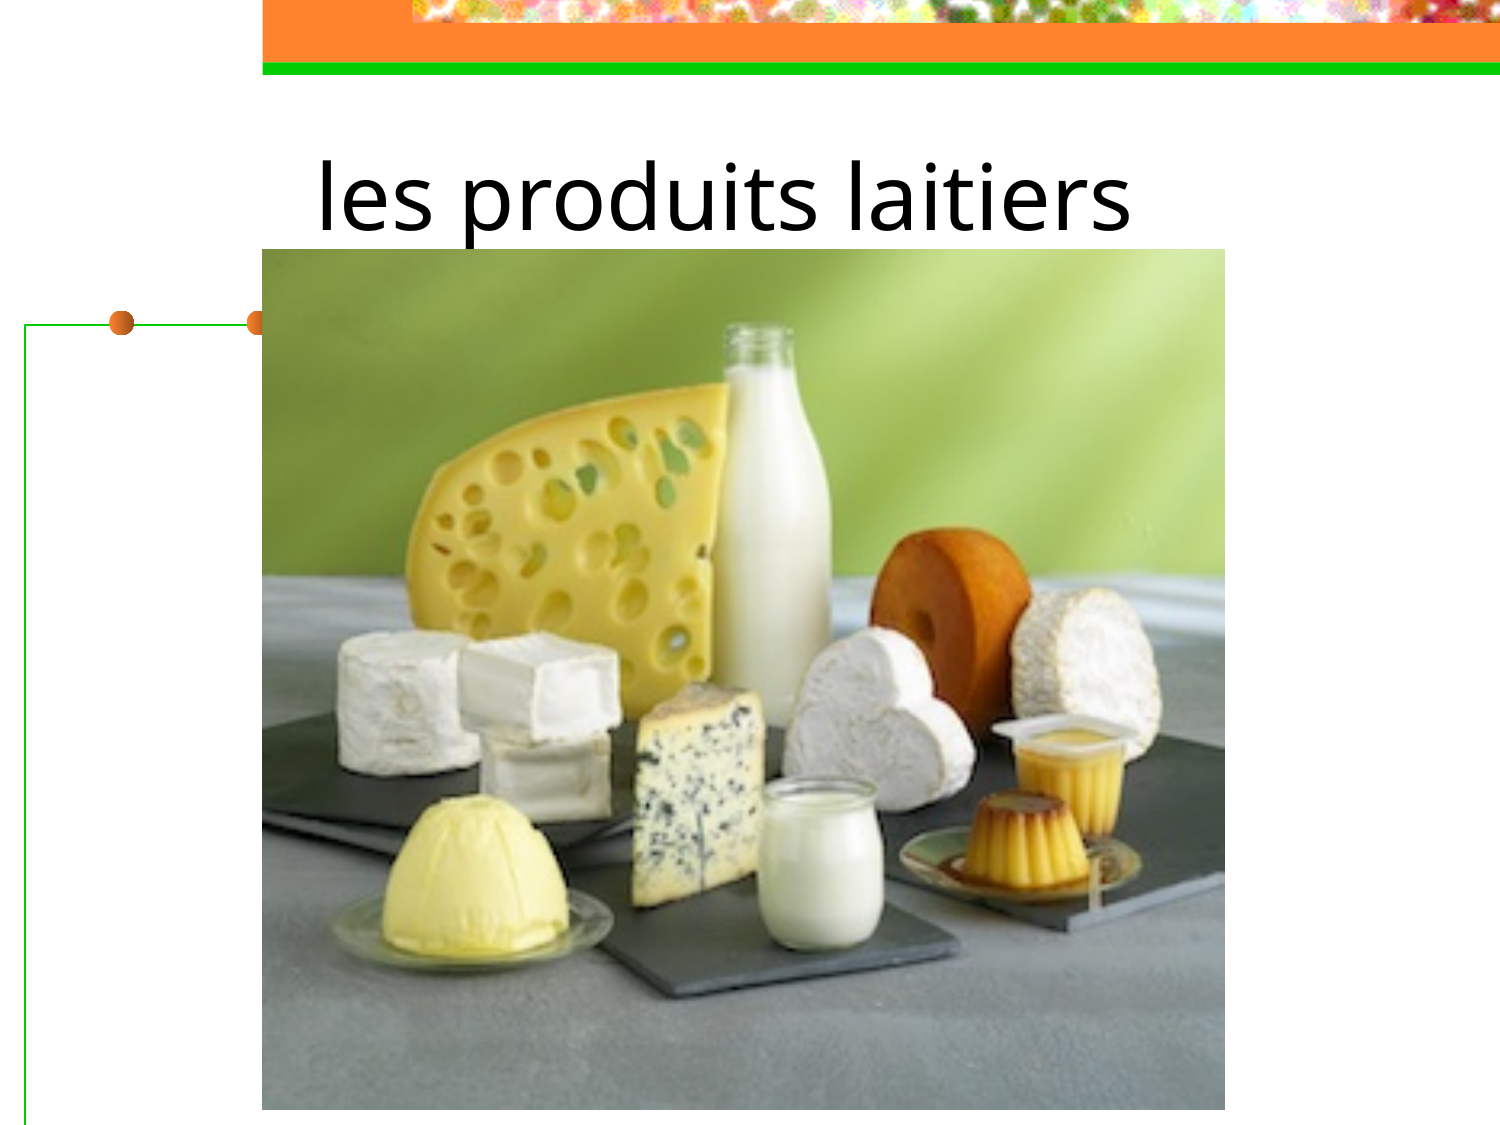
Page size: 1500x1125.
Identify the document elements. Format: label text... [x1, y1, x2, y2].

picture [262, 249, 1226, 1110]
picture [412, 0, 1500, 23]
title les produits laitiers [87, 99, 1363, 288]
